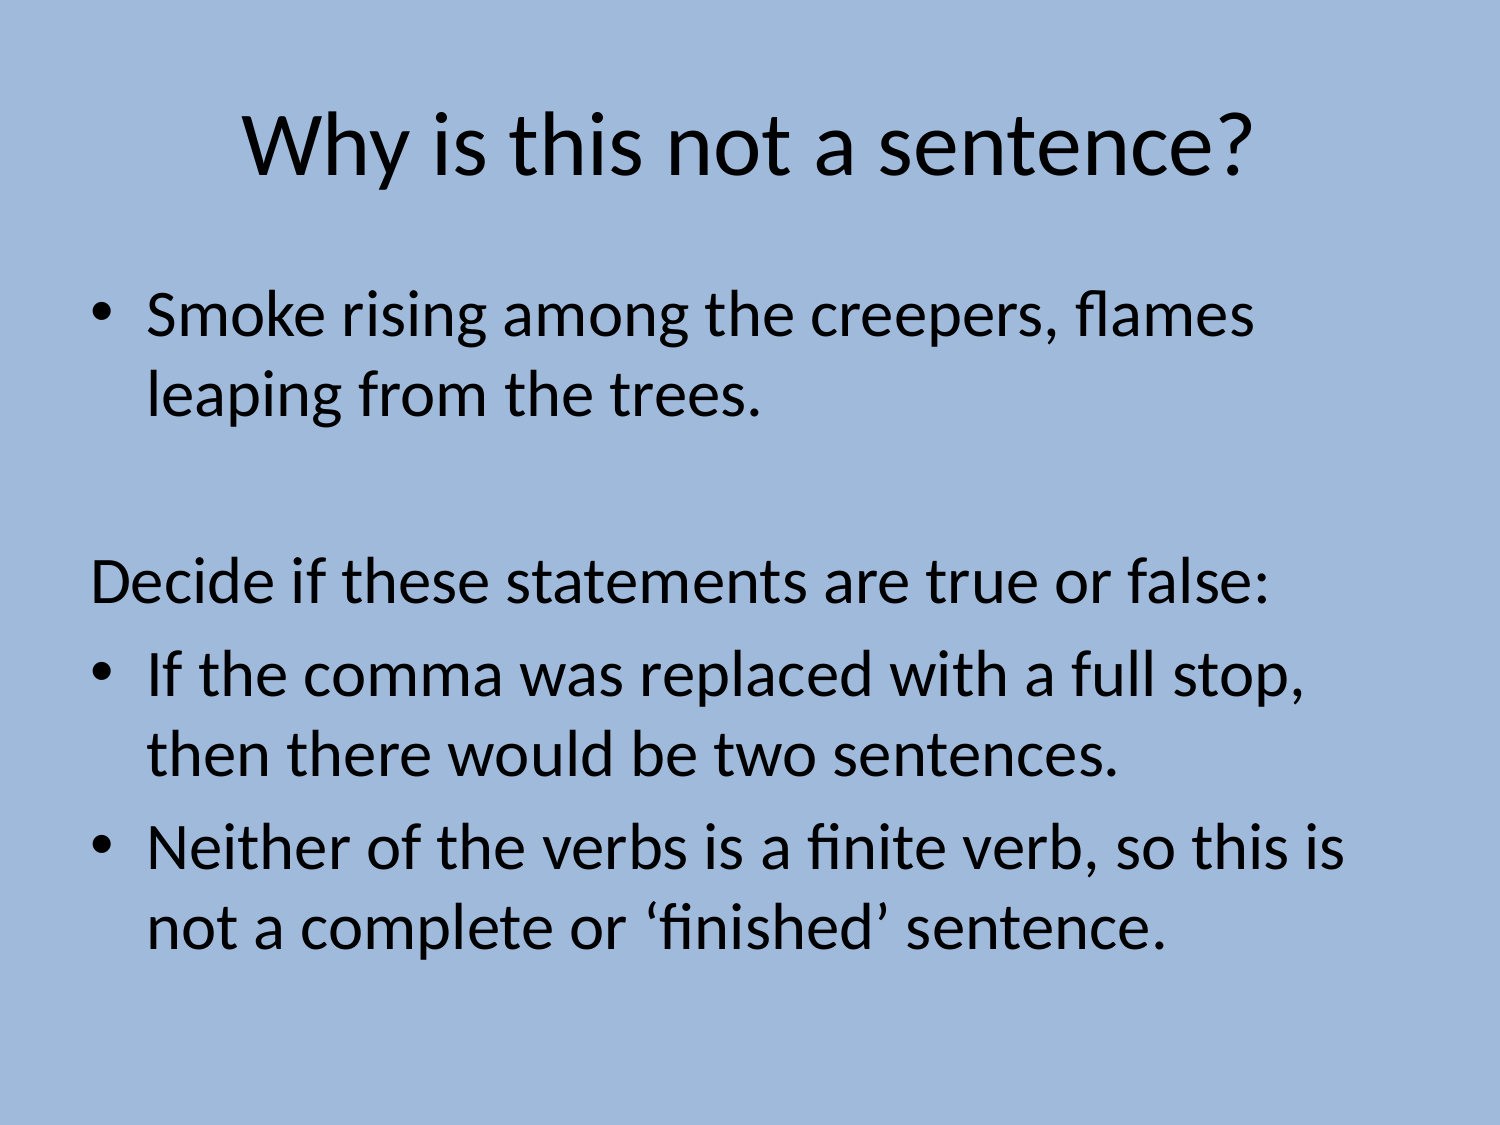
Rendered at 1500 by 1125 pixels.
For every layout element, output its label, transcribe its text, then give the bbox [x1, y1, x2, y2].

title Why is this not a sentence? [75, 45, 1425, 233]
list Smoke rising among the creepers, flames leaping from the trees. Decide if these statements are true or false: If the comma was replaced with a full stop, then there would be two sentences. Neither of the verbs is a finite verb, so this is not a complete or ‘finished’ sentence. [75, 262, 1425, 1005]
